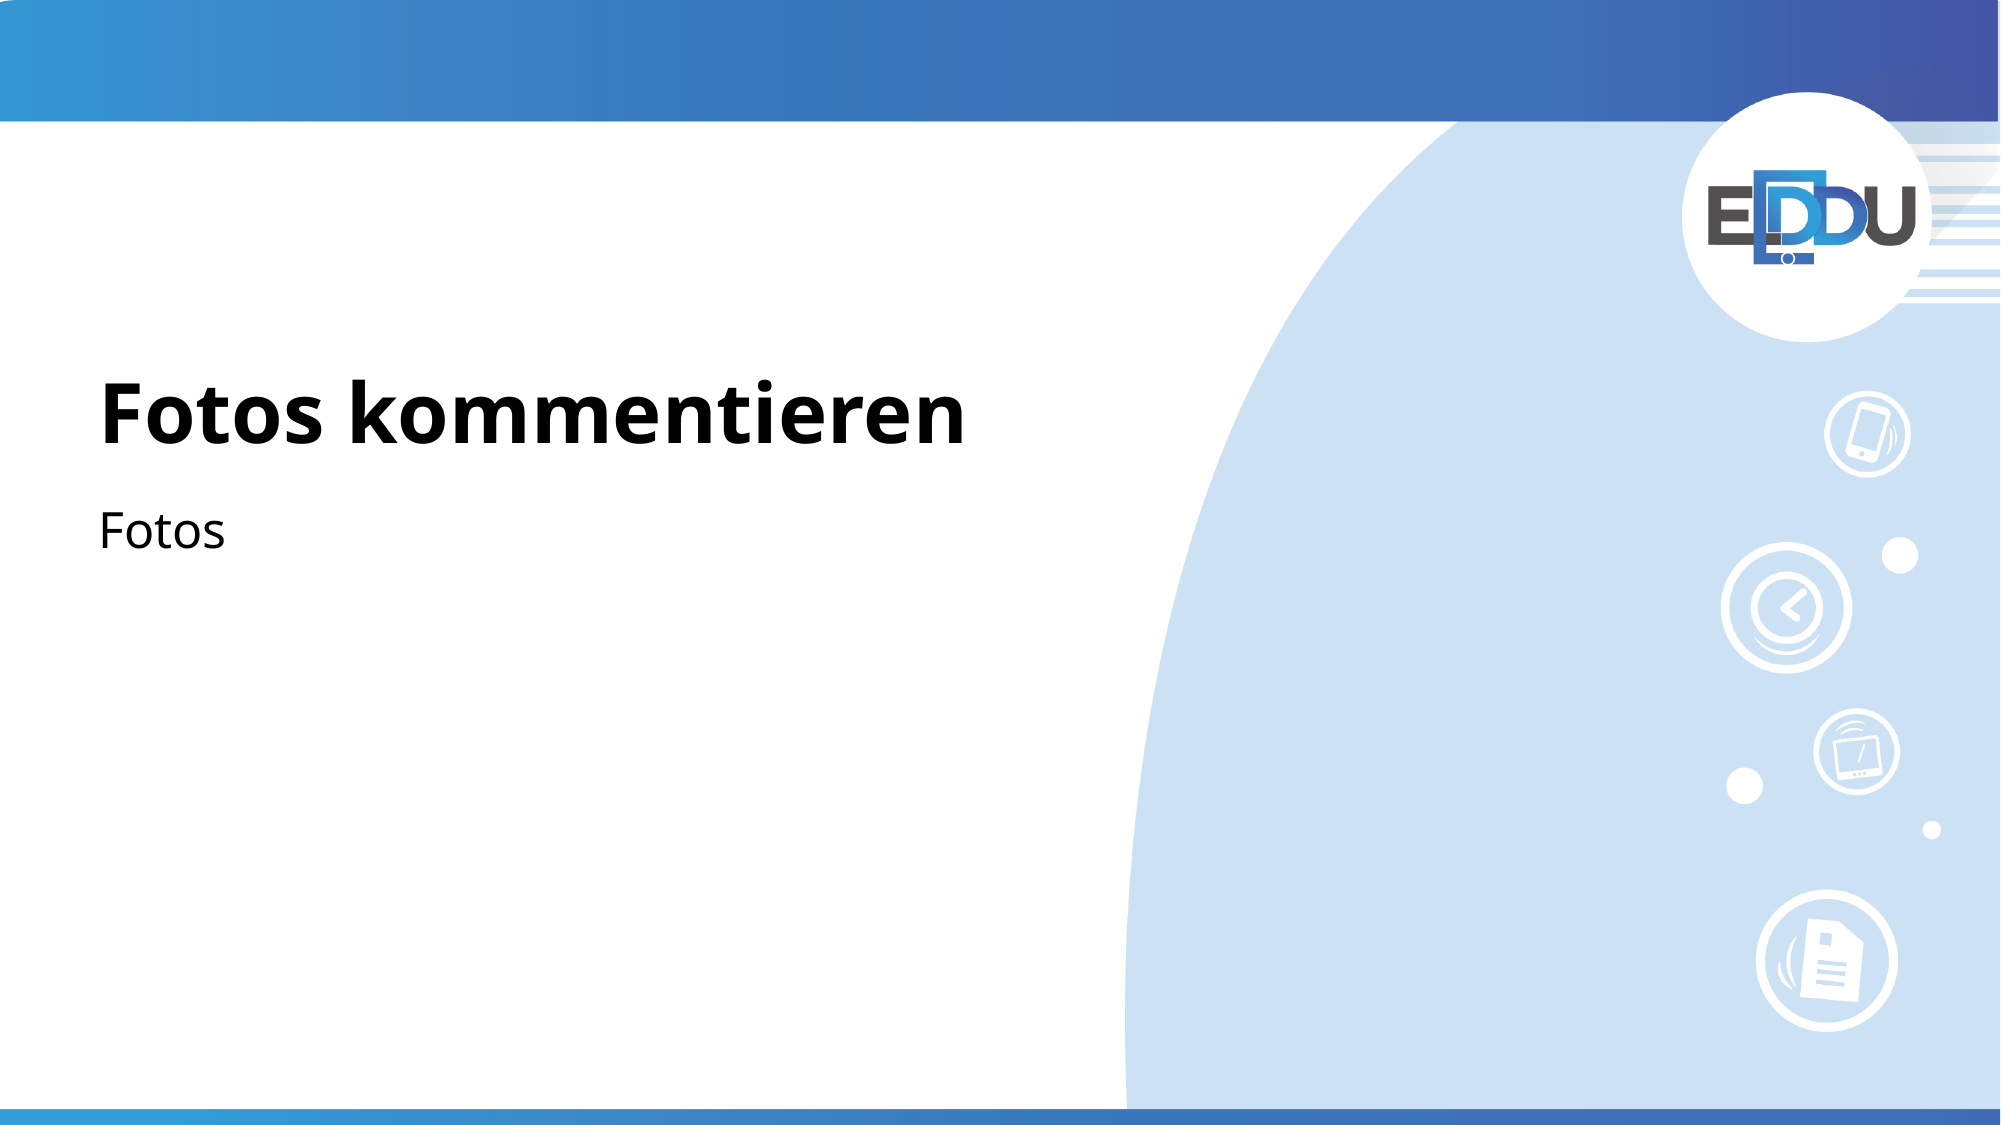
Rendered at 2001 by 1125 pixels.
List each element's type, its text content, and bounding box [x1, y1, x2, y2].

picture [0, 0, 2001, 1125]
subtitle Fotos [83, 498, 1584, 661]
title Fotos kommentieren [83, 195, 1584, 470]
